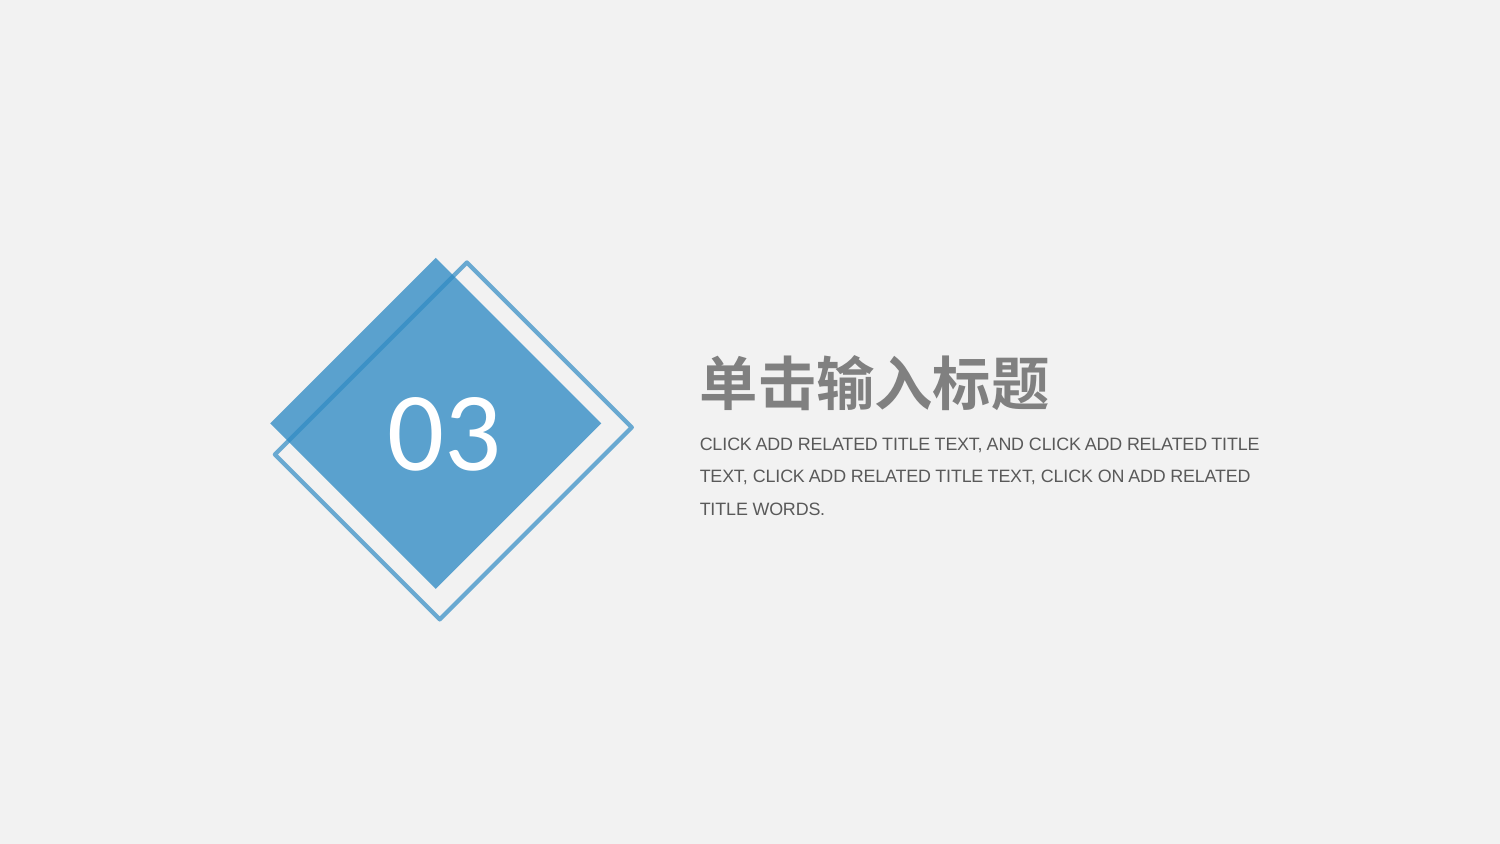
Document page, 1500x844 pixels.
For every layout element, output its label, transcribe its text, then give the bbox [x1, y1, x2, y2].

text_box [314, 296, 574, 569]
text_box CLICK ADD RELATED TITLE TEXT, AND CLICK ADD RELATED TITLE TEXT, CLICK ADD RELATED TITLE TEXT, CLICK ON ADD RELATED TITLE WORDS. [685, 414, 1317, 526]
text_box 单击输入标题 [685, 339, 1164, 414]
